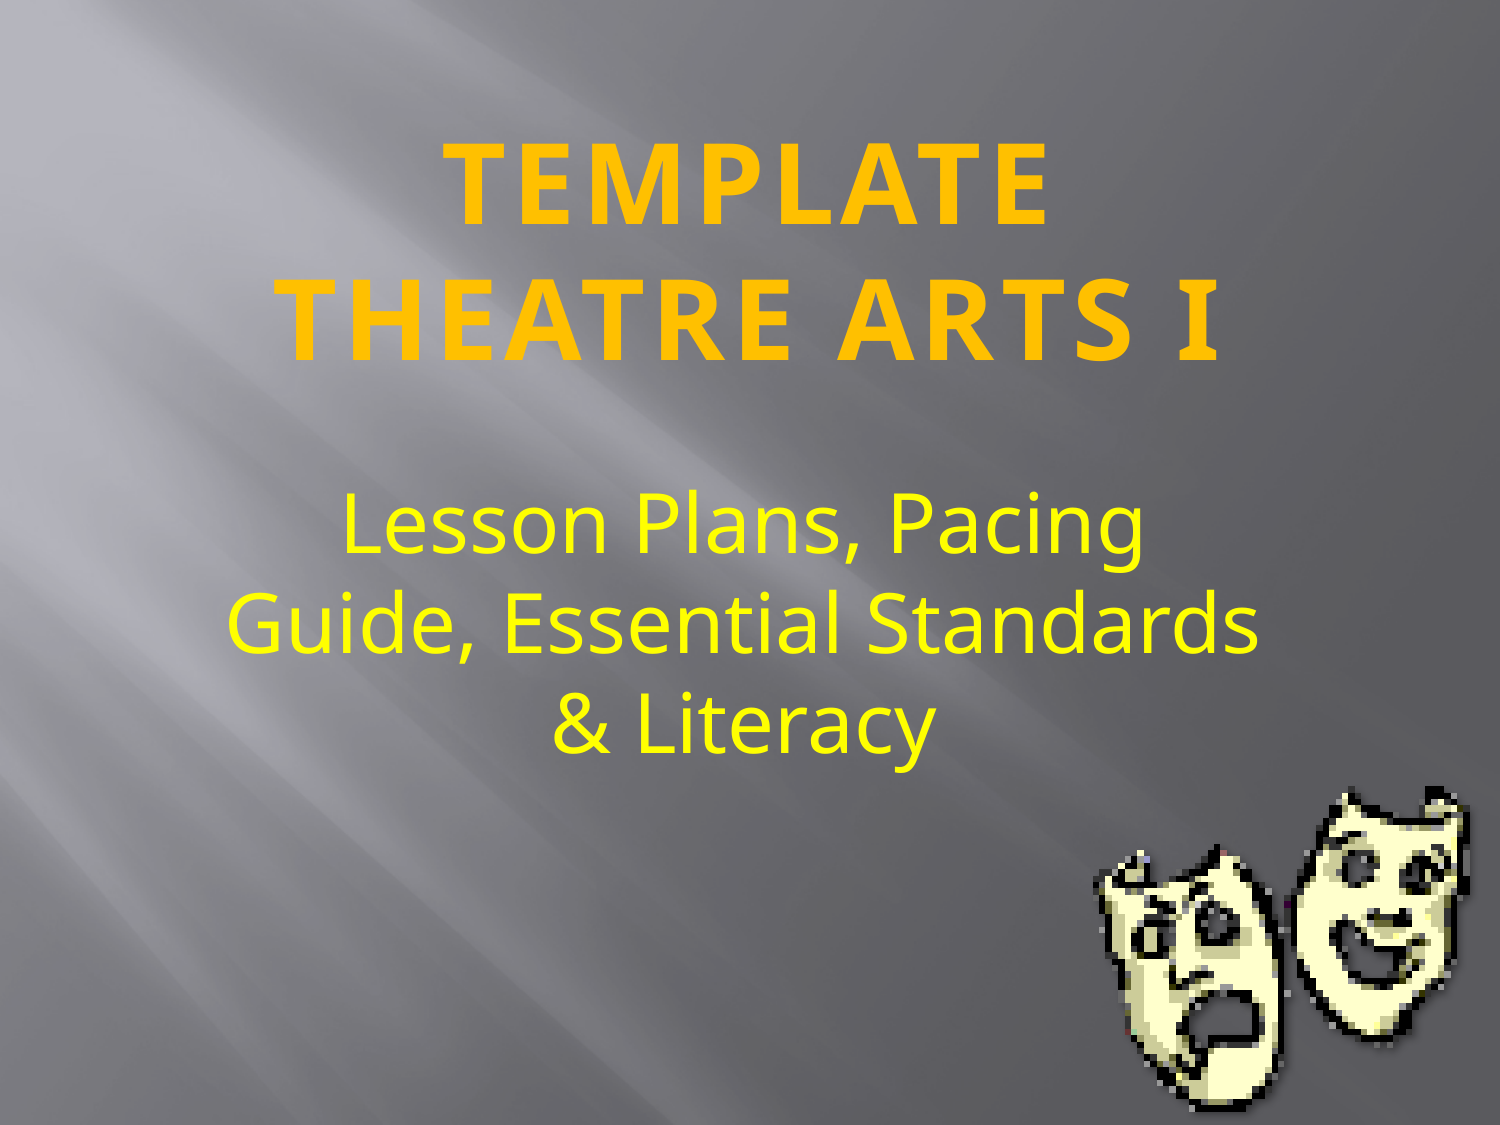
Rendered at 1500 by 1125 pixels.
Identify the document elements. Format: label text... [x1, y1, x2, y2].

text_box Lesson Plans, Pacing Guide, Essential Standards & Literacy [200, 462, 1288, 778]
picture [1074, 774, 1483, 1125]
title Template Theatre arts I [0, 0, 1500, 563]
